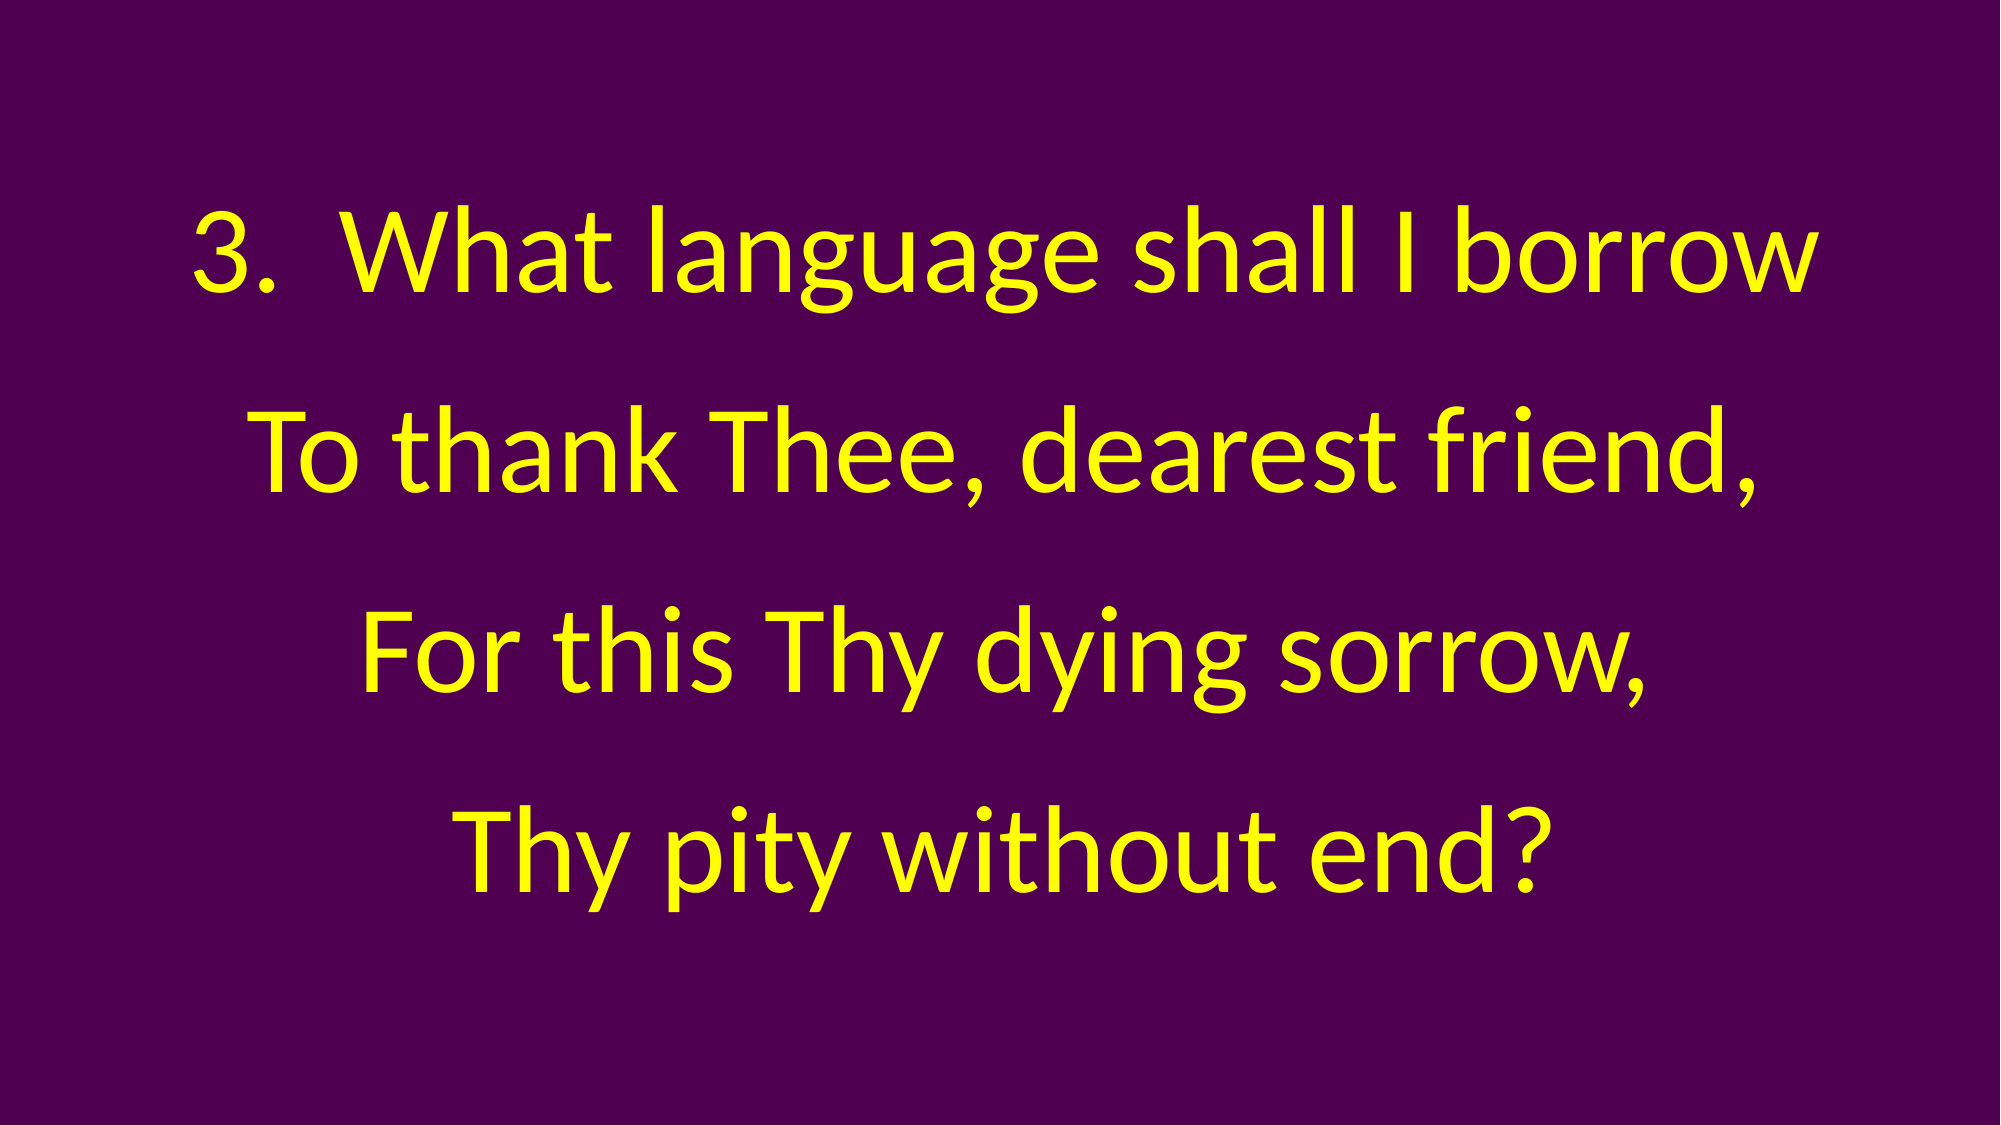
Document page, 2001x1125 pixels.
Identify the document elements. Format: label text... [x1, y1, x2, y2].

text_box 3. What language shall I borrow To thank Thee, dearest friend, For this Thy dying sorrow, Thy pity without end? [0, 159, 2000, 925]
